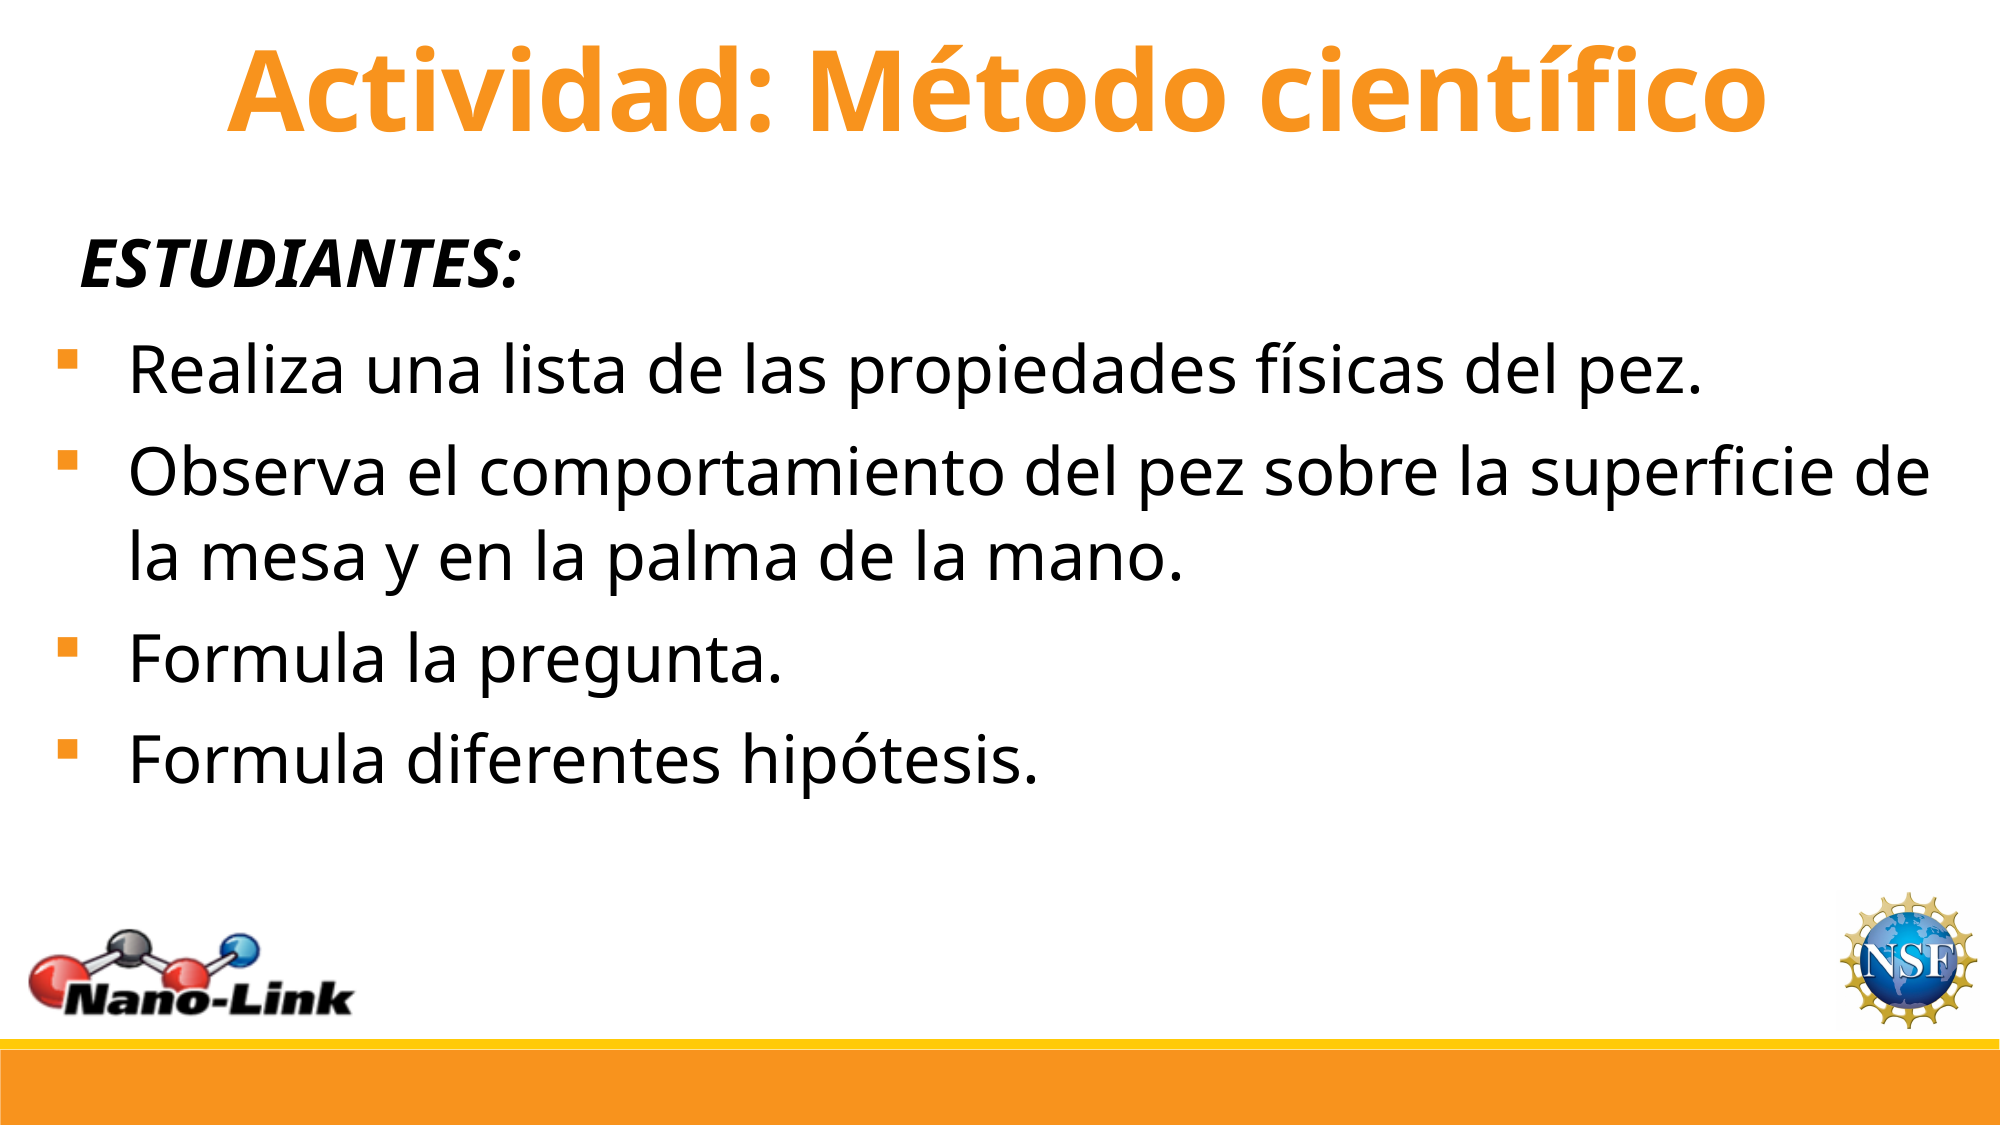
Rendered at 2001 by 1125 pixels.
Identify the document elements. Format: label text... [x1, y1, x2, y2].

picture [19, 916, 374, 1032]
picture [1835, 889, 1981, 1032]
text_box ESTUDIANTES: Realiza una lista de las propiedades físicas del pez. Observa el comportamiento del pez sobre la superficie de la mesa y en la palma de la mano. Formula la pregunta. Formula diferentes hipótesis. [37, 207, 1961, 805]
text_box Actividad: Método científico [0, 15, 2000, 178]
